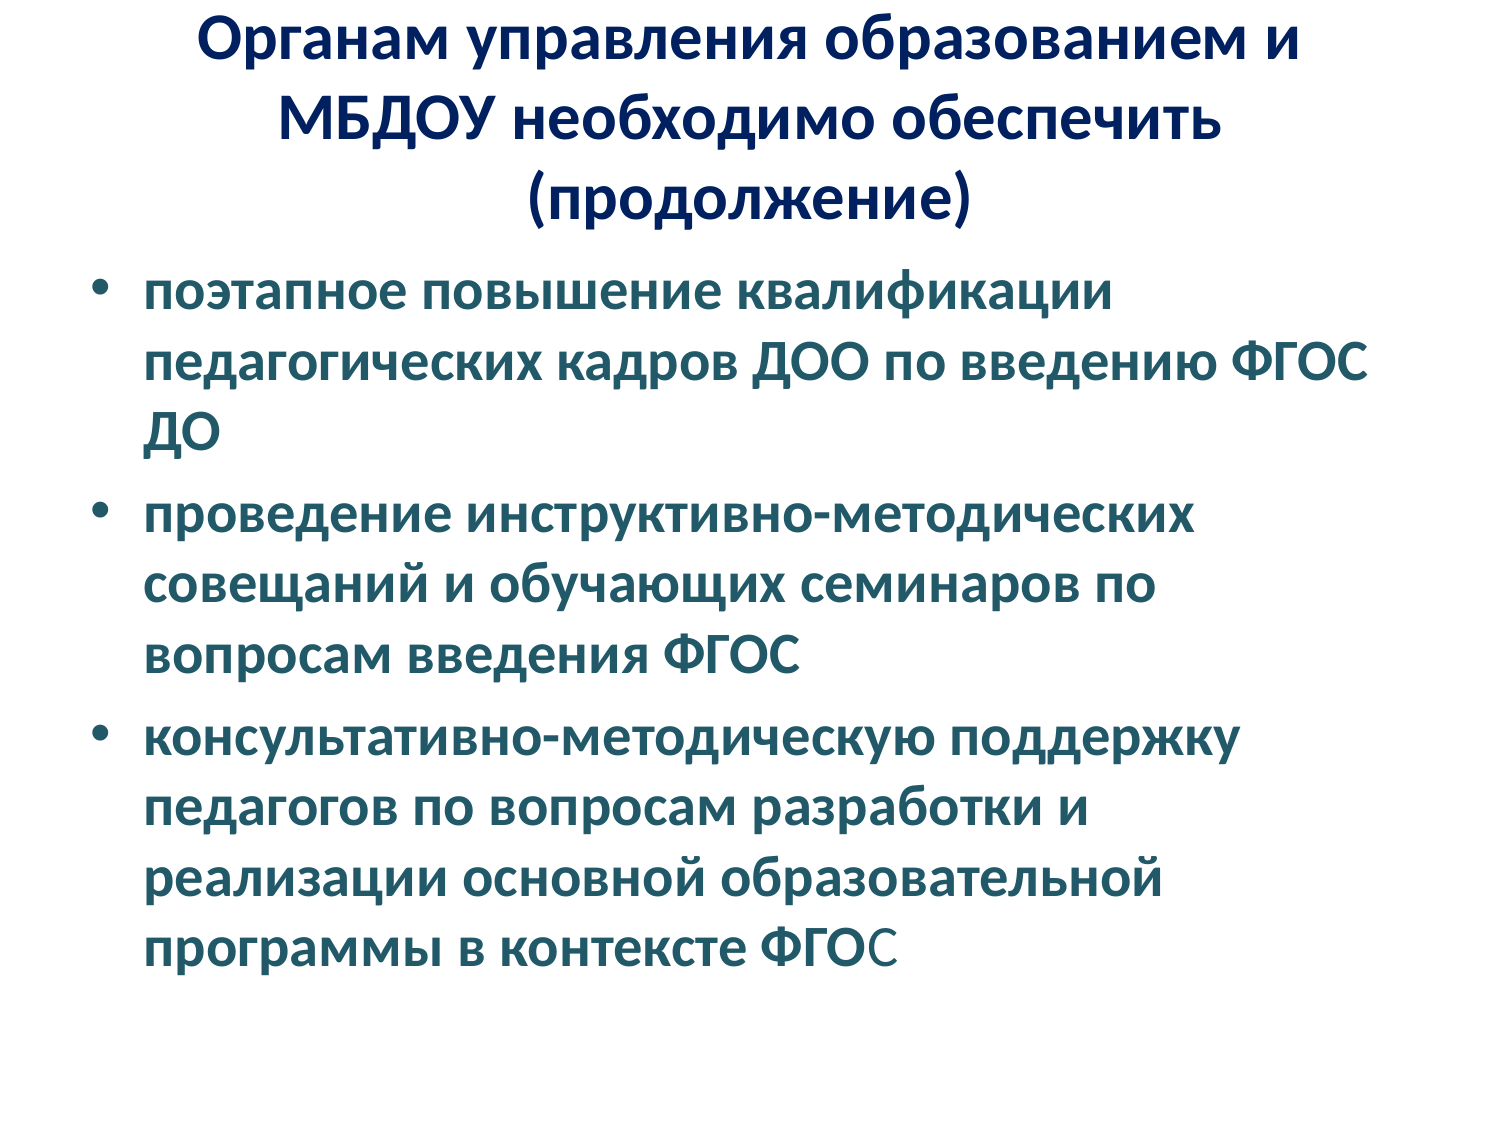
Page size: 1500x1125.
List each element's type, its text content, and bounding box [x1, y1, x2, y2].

title Органам управления образованием и МБДОУ необходимо обеспечить (продолжение) [75, 19, 1425, 207]
list поэтапное повышение квалификации педагогических кадров ДОО по введению ФГОС ДО проведение инструктивно-методических совещаний и обучающих семинаров по вопросам введения ФГОС консультативно-методическую поддержку педагогов по вопросам разработки и реализации основной образовательной программы в контексте ФГОС [75, 243, 1425, 988]
